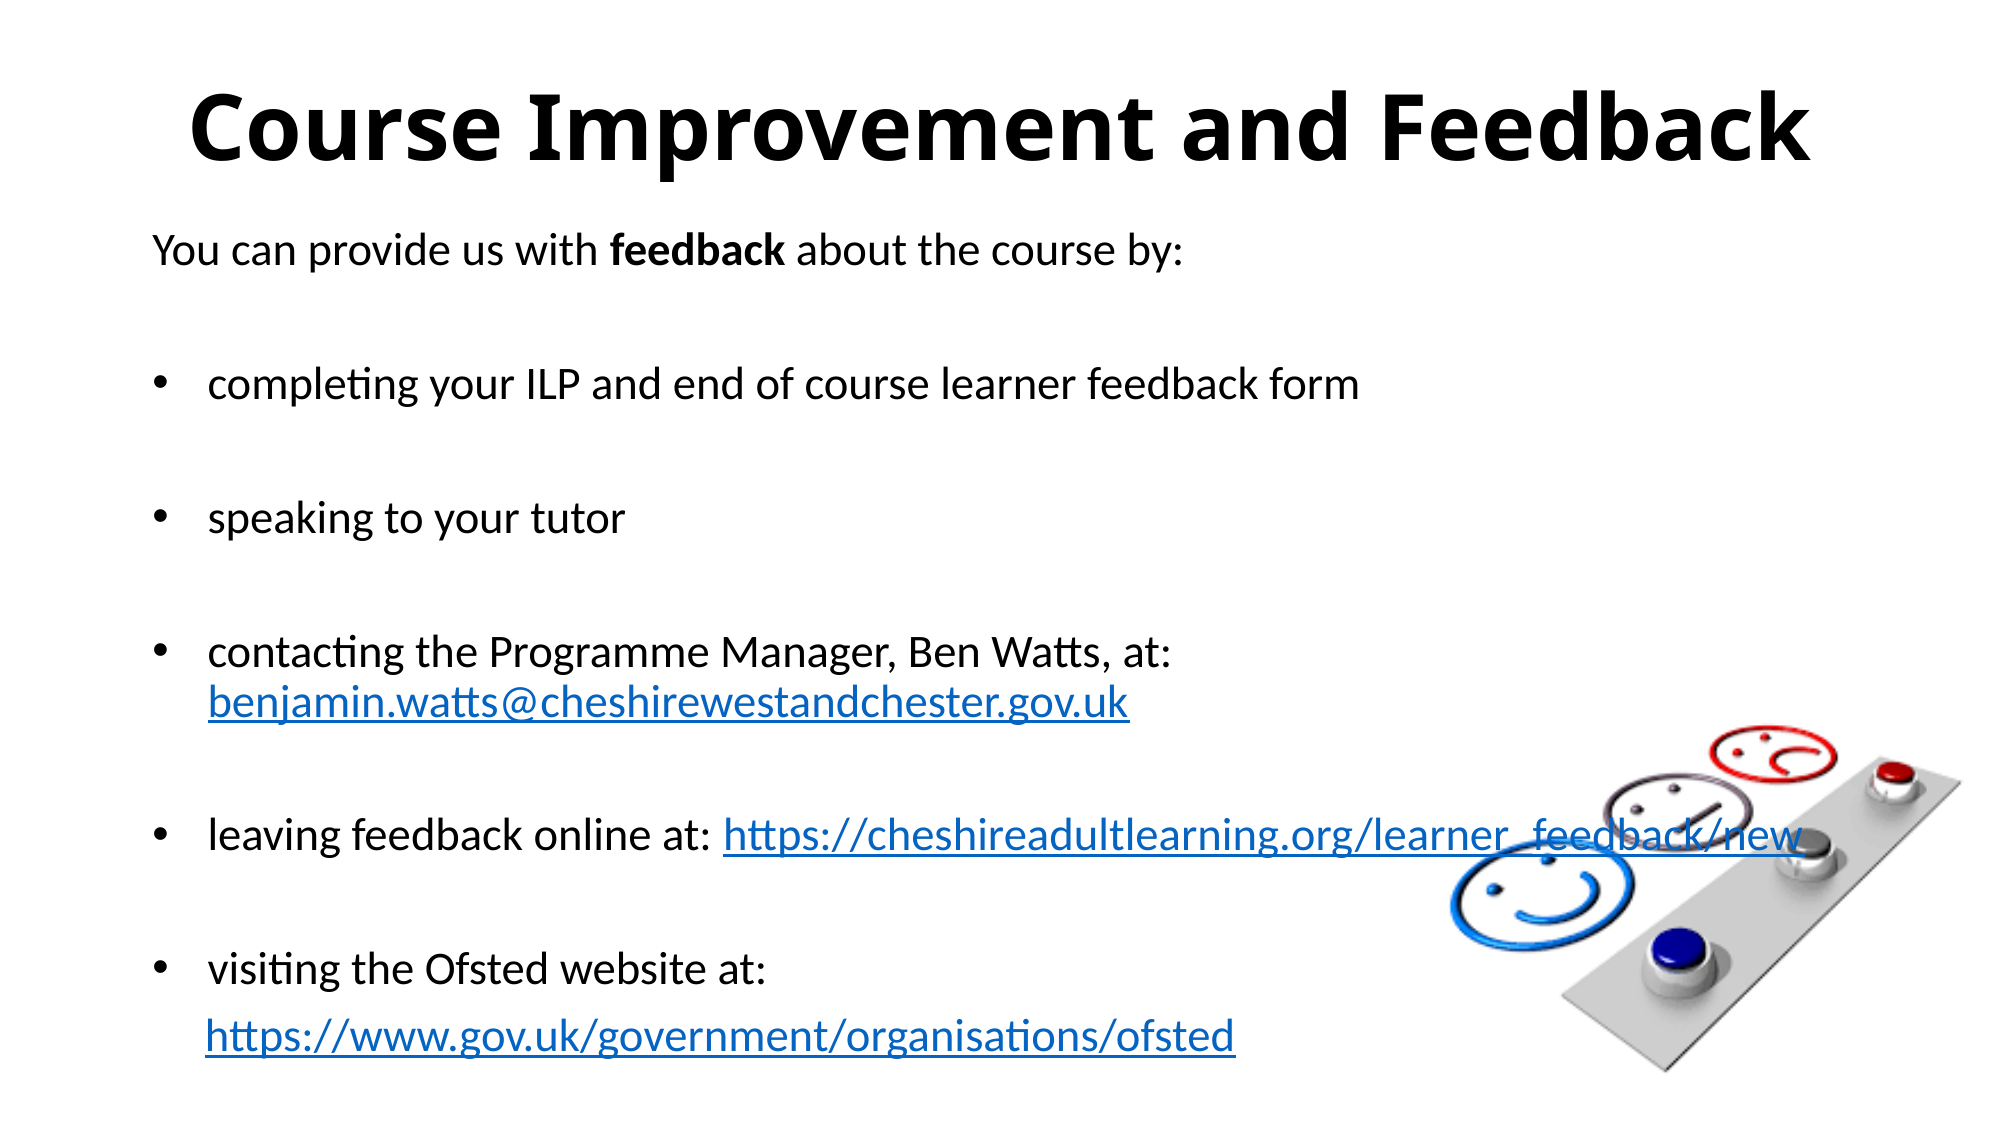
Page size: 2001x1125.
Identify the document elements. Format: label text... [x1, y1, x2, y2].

list You can provide us with feedback about the course by: completing your ILP and end of course learner feedback form speaking to your tutor contacting the Programme Manager, Ben Watts, at: benjamin.watts@cheshirewestandchester.gov.uk leaving feedback online at: https://cheshireadultlearning.org/learner_feedback/new visiting the Ofsted website at: https://www.gov.uk/government/organisations/ofsted [137, 218, 1911, 1073]
title Course Improvement and Feedback [137, 22, 1863, 218]
picture [1410, 683, 2000, 1125]
